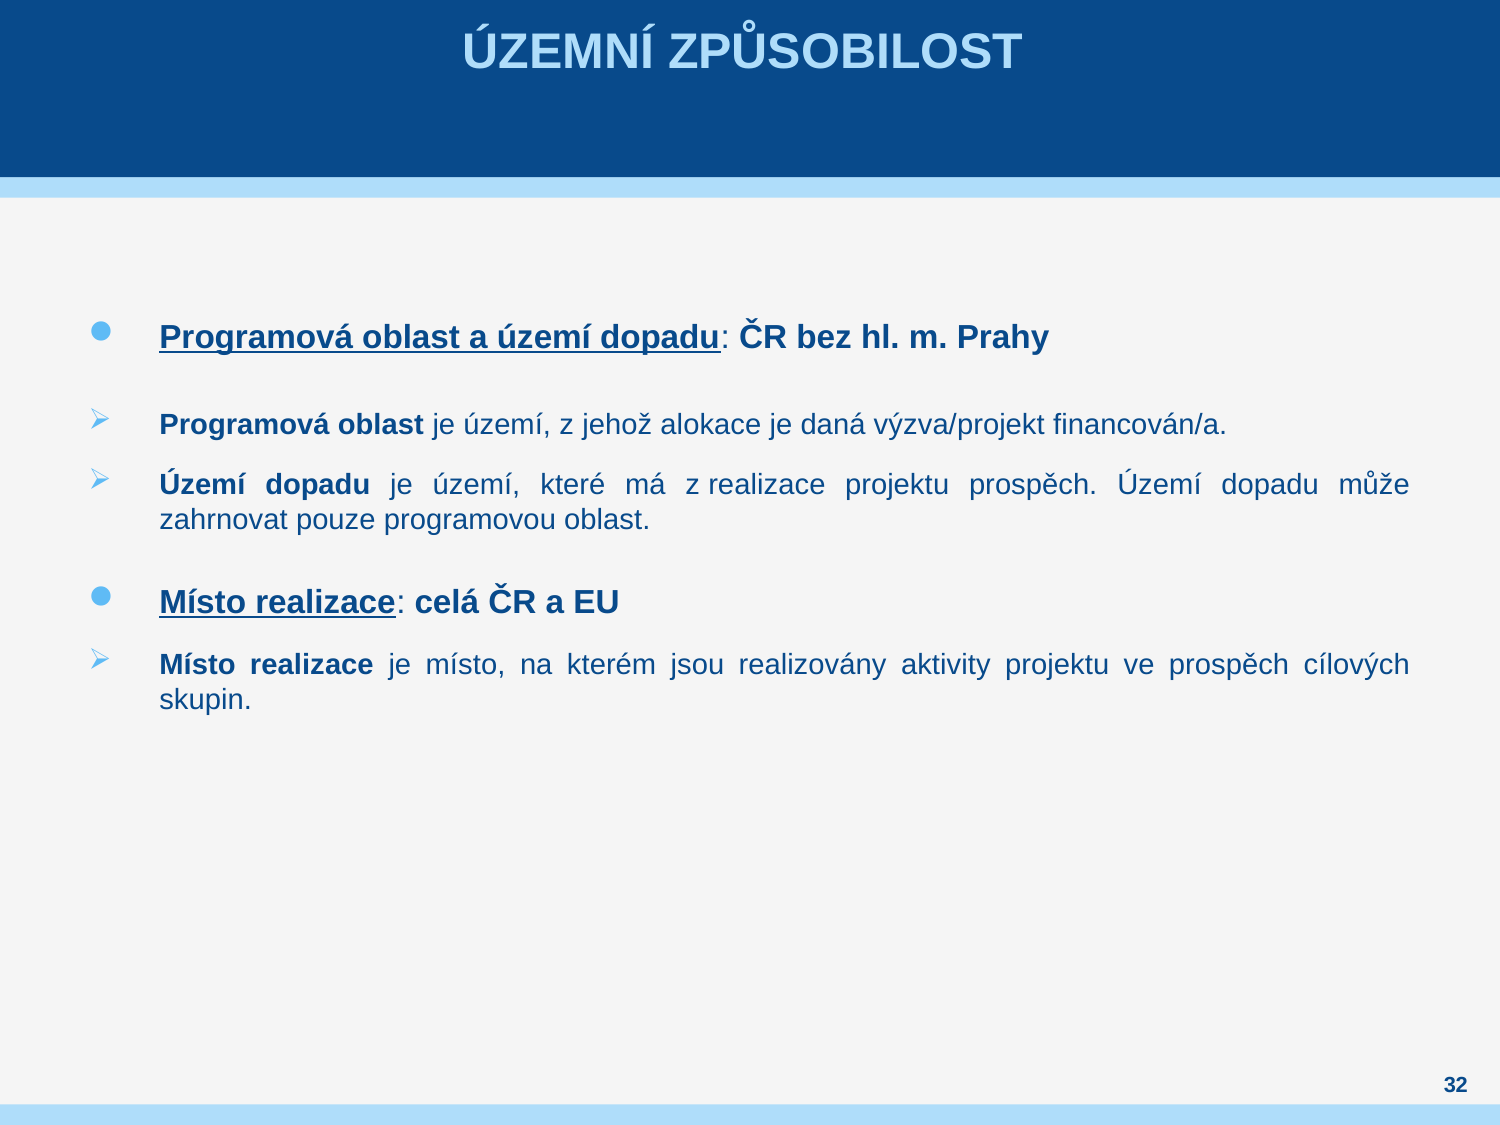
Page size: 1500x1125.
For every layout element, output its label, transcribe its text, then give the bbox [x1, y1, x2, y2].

title Územní způsobilost [59, 0, 1441, 178]
list Programová oblast a území dopadu: ČR bez hl. m. Prahy Programová oblast je území, z jehož alokace je daná výzva/projekt financován/a. Území dopadu je území, které má z realizace projektu prospěch. Území dopadu může zahrnovat pouze programovou oblast. Místo realizace: celá ČR a EU Místo realizace je místo, na kterém jsou realizovány aktivity projektu ve prospěch cílových skupin. [88, 295, 1412, 1004]
slide_number 32 [1417, 1068, 1495, 1099]
